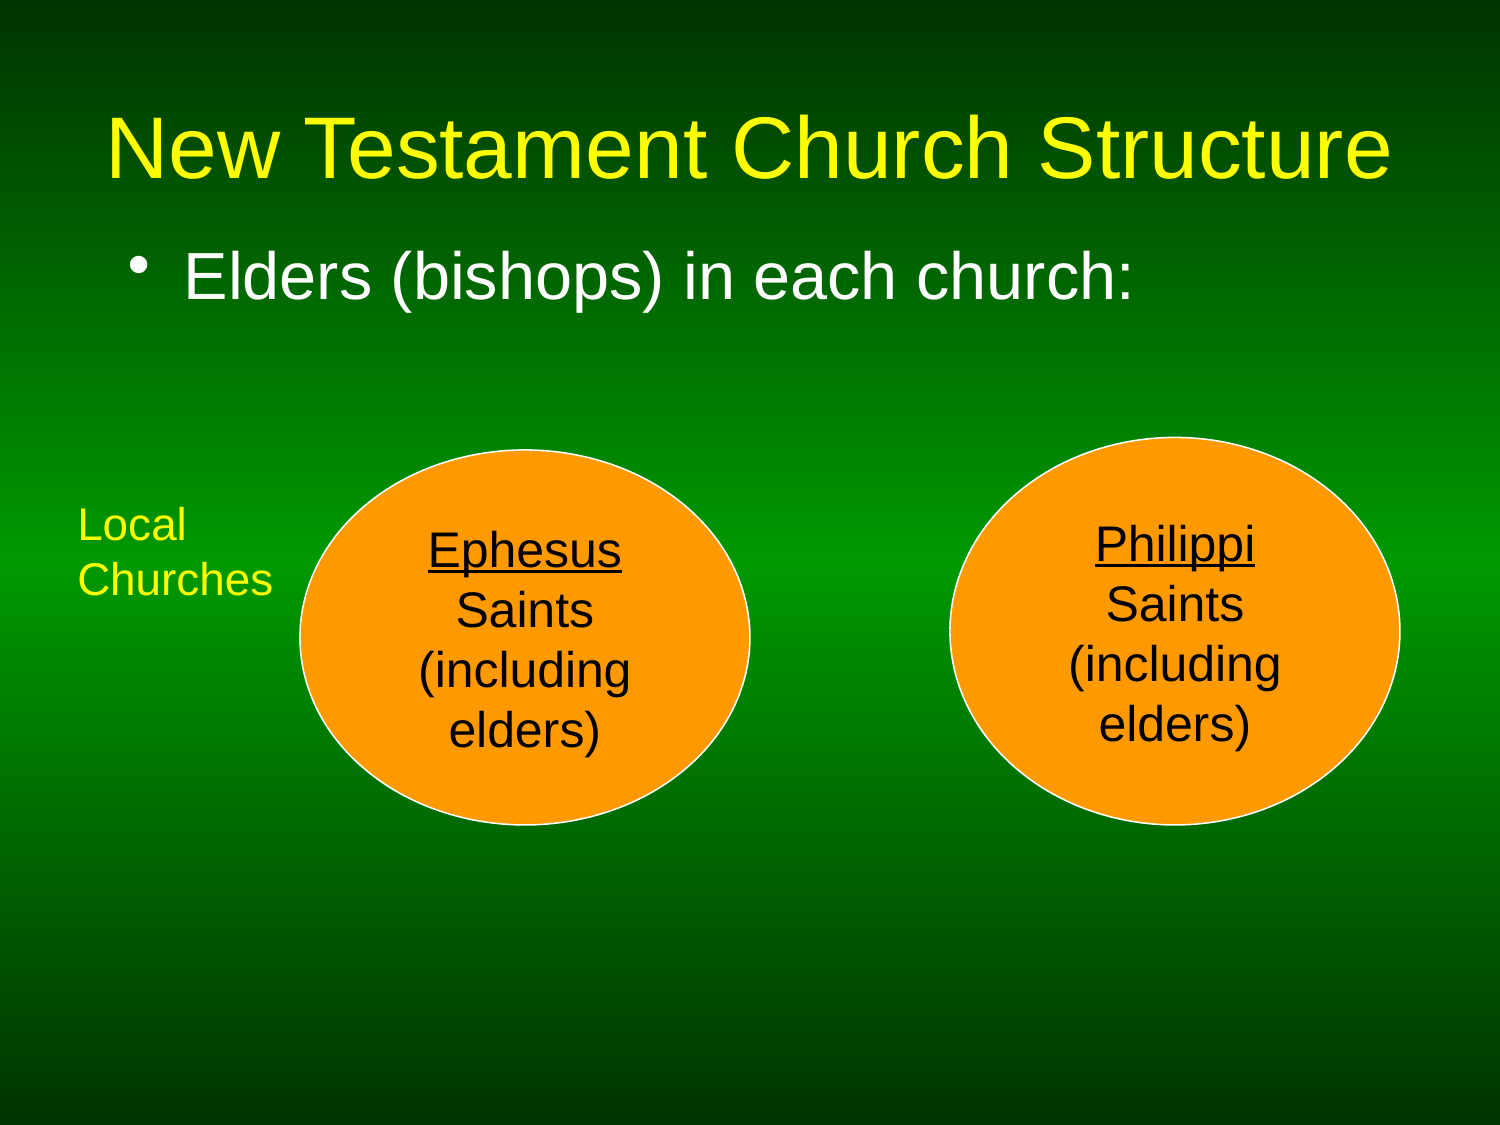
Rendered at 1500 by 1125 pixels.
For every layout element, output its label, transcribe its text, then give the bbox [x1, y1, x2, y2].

list Elders (bishops) in each church: [112, 224, 1463, 325]
text_box Local Churches [62, 487, 313, 613]
text_box Ephesus Saints (including elders) [299, 449, 750, 825]
title New Testament Church Structure [37, 50, 1463, 238]
text_box Philippi Saints (including elders) [949, 437, 1400, 825]
